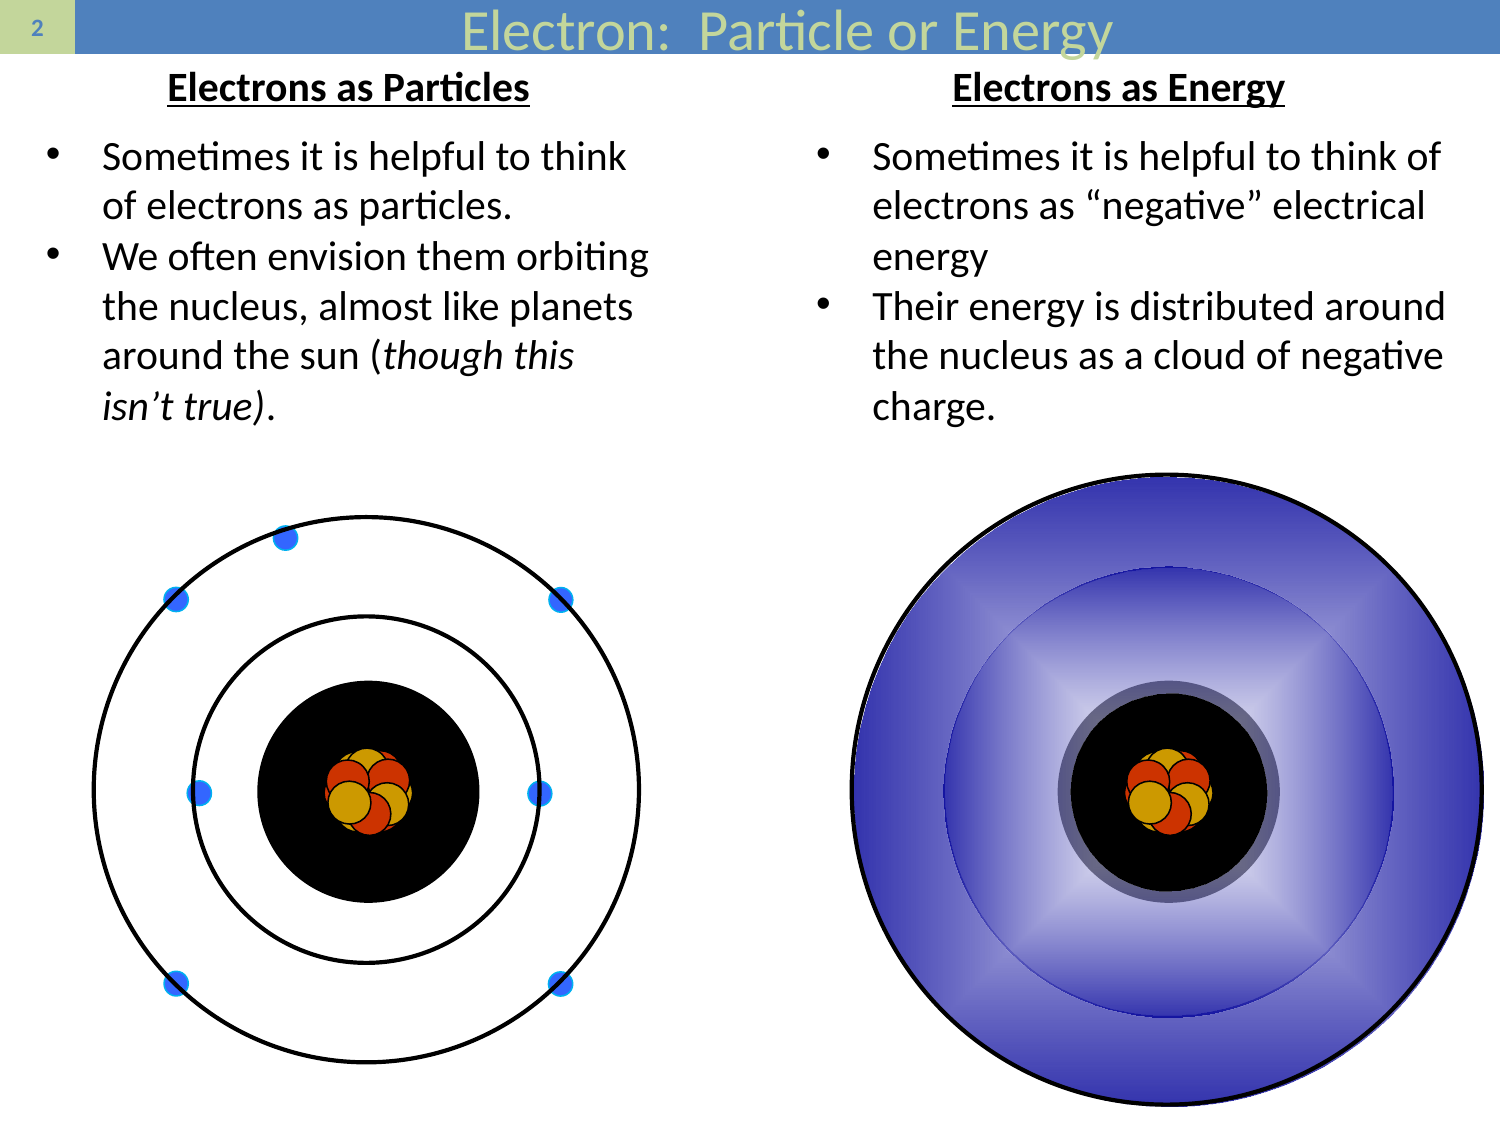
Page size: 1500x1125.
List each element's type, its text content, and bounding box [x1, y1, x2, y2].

text_box Electrons as Energy [801, 52, 1437, 118]
text_box Electrons as Particles [31, 52, 667, 118]
text_box Sometimes it is helpful to think of electrons as “negative” electrical energy Their energy is distributed around the nucleus as a cloud of negative charge. [801, 120, 1486, 436]
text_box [853, 476, 1484, 1107]
title Electron: Particle or Energy [75, 0, 1500, 54]
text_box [93, 516, 640, 1063]
text_box Sometimes it is helpful to think of electrons as particles. We often envision them orbiting the nucleus, almost like planets around the sun (though this isn’t true). [31, 120, 667, 436]
